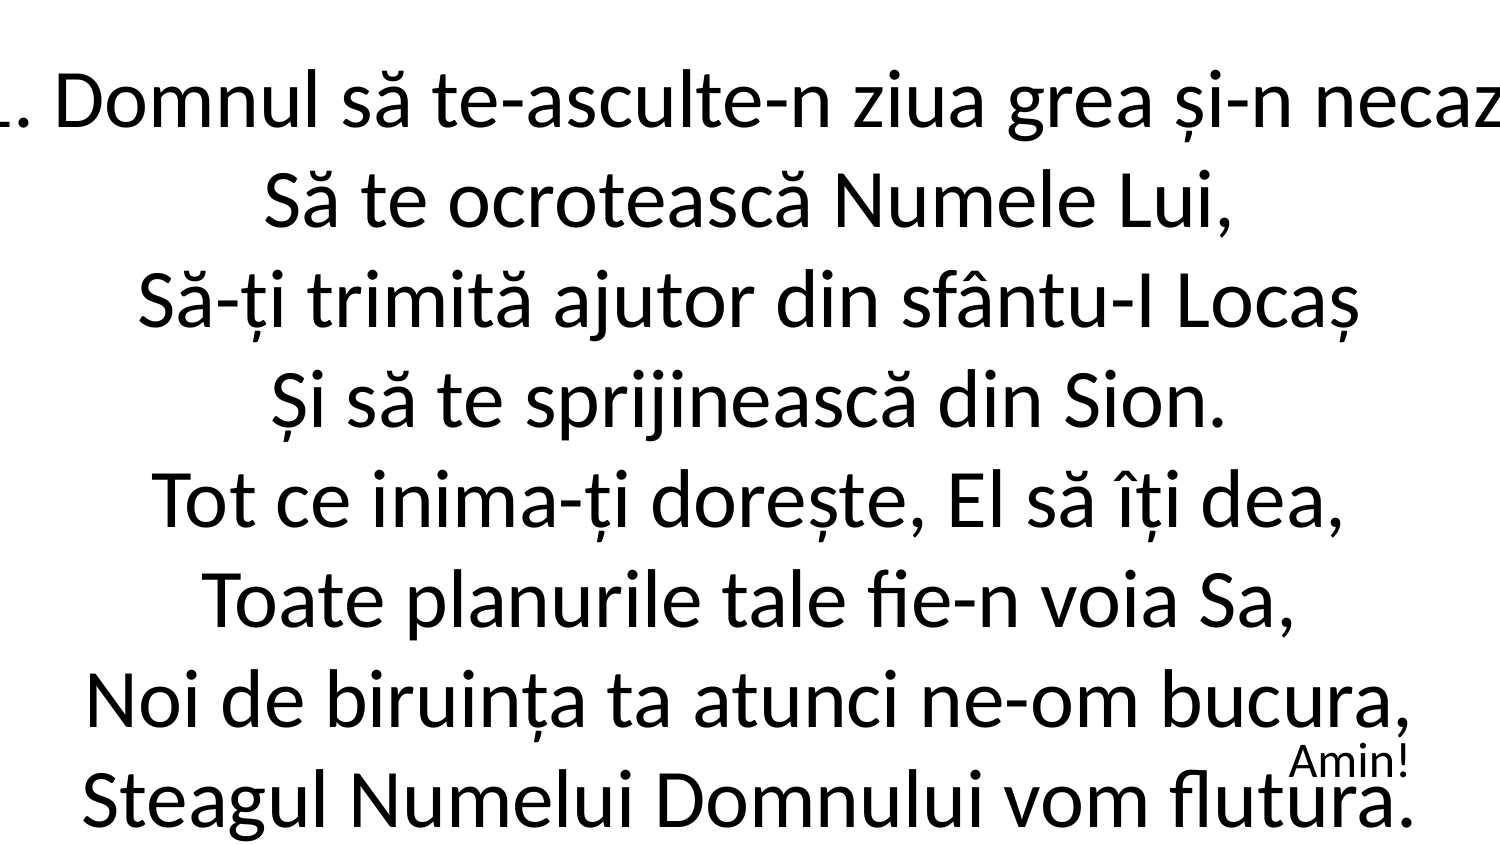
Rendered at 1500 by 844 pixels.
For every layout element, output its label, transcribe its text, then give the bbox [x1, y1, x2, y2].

text_box Amin! [1273, 674, 1427, 795]
text_box 1. Domnul să te-asculte-n ziua grea și-n necaz, Să te ocrotească Numele Lui, Să-ți trimită ajutor din sfântu-I Locaș Și să te sprijinească din Sion. Tot ce inima-ți dorește, El să îți dea, Toate planurile tale fie-n voia Sa, Noi de biruința ta atunci ne-om bucura, Steagul Numelui Domnului vom flutura. [0, 0, 1500, 844]
